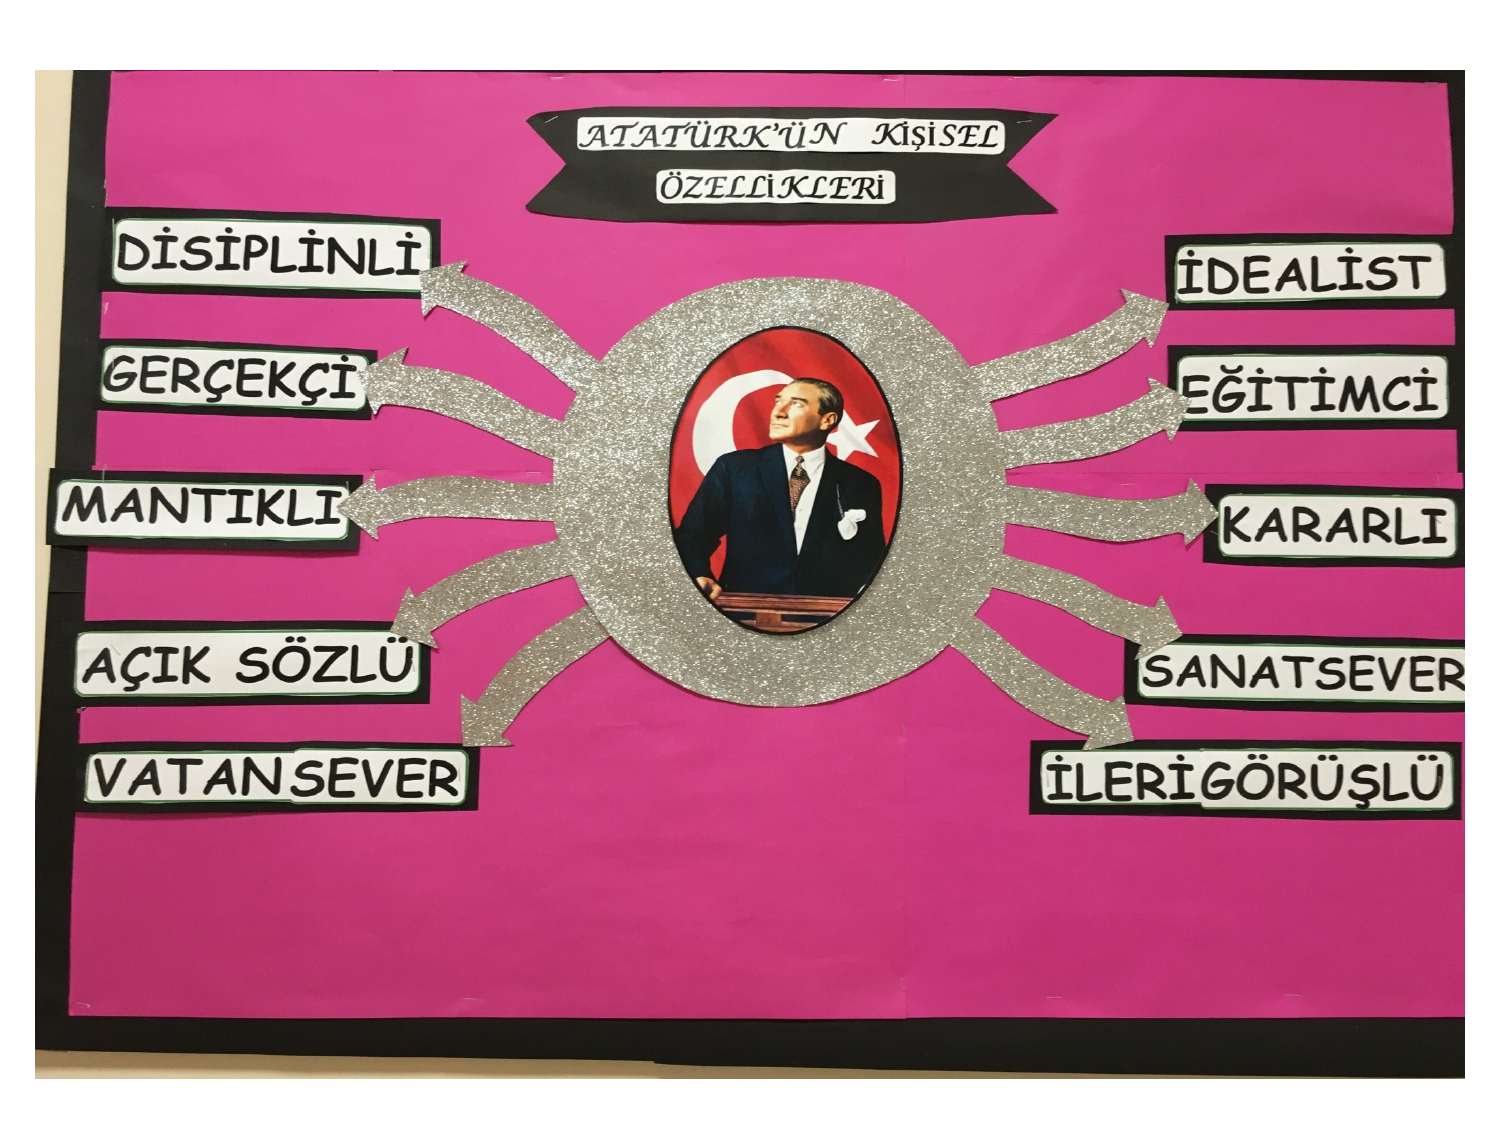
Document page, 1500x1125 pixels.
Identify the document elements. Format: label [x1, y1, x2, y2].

picture [34, 70, 1466, 1079]
